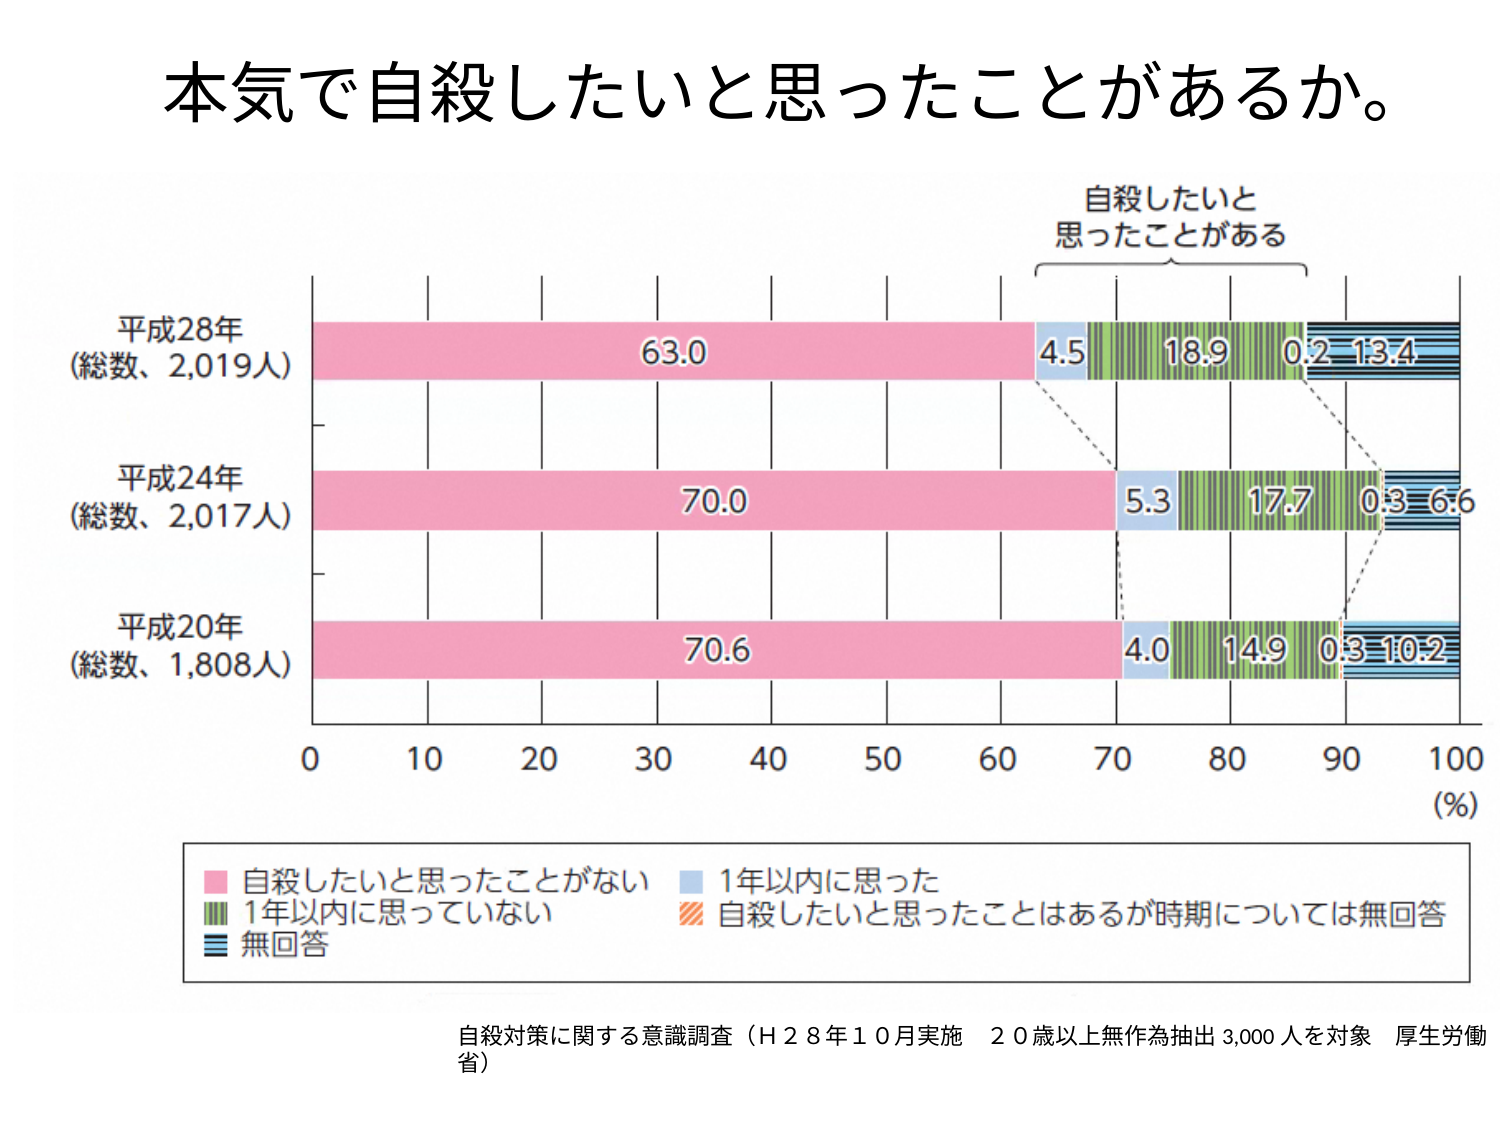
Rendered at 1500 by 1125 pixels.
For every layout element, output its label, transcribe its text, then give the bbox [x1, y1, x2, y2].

text_box 自殺対策に関する意識調査（Ｈ２８年１０月実施 ２０歳以上無作為抽出3,000人を対象 厚生労働省） [442, 1021, 1500, 1084]
title 本気で自殺したいと思ったことがあるか。 [147, 0, 1388, 171]
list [13, 172, 1500, 1013]
